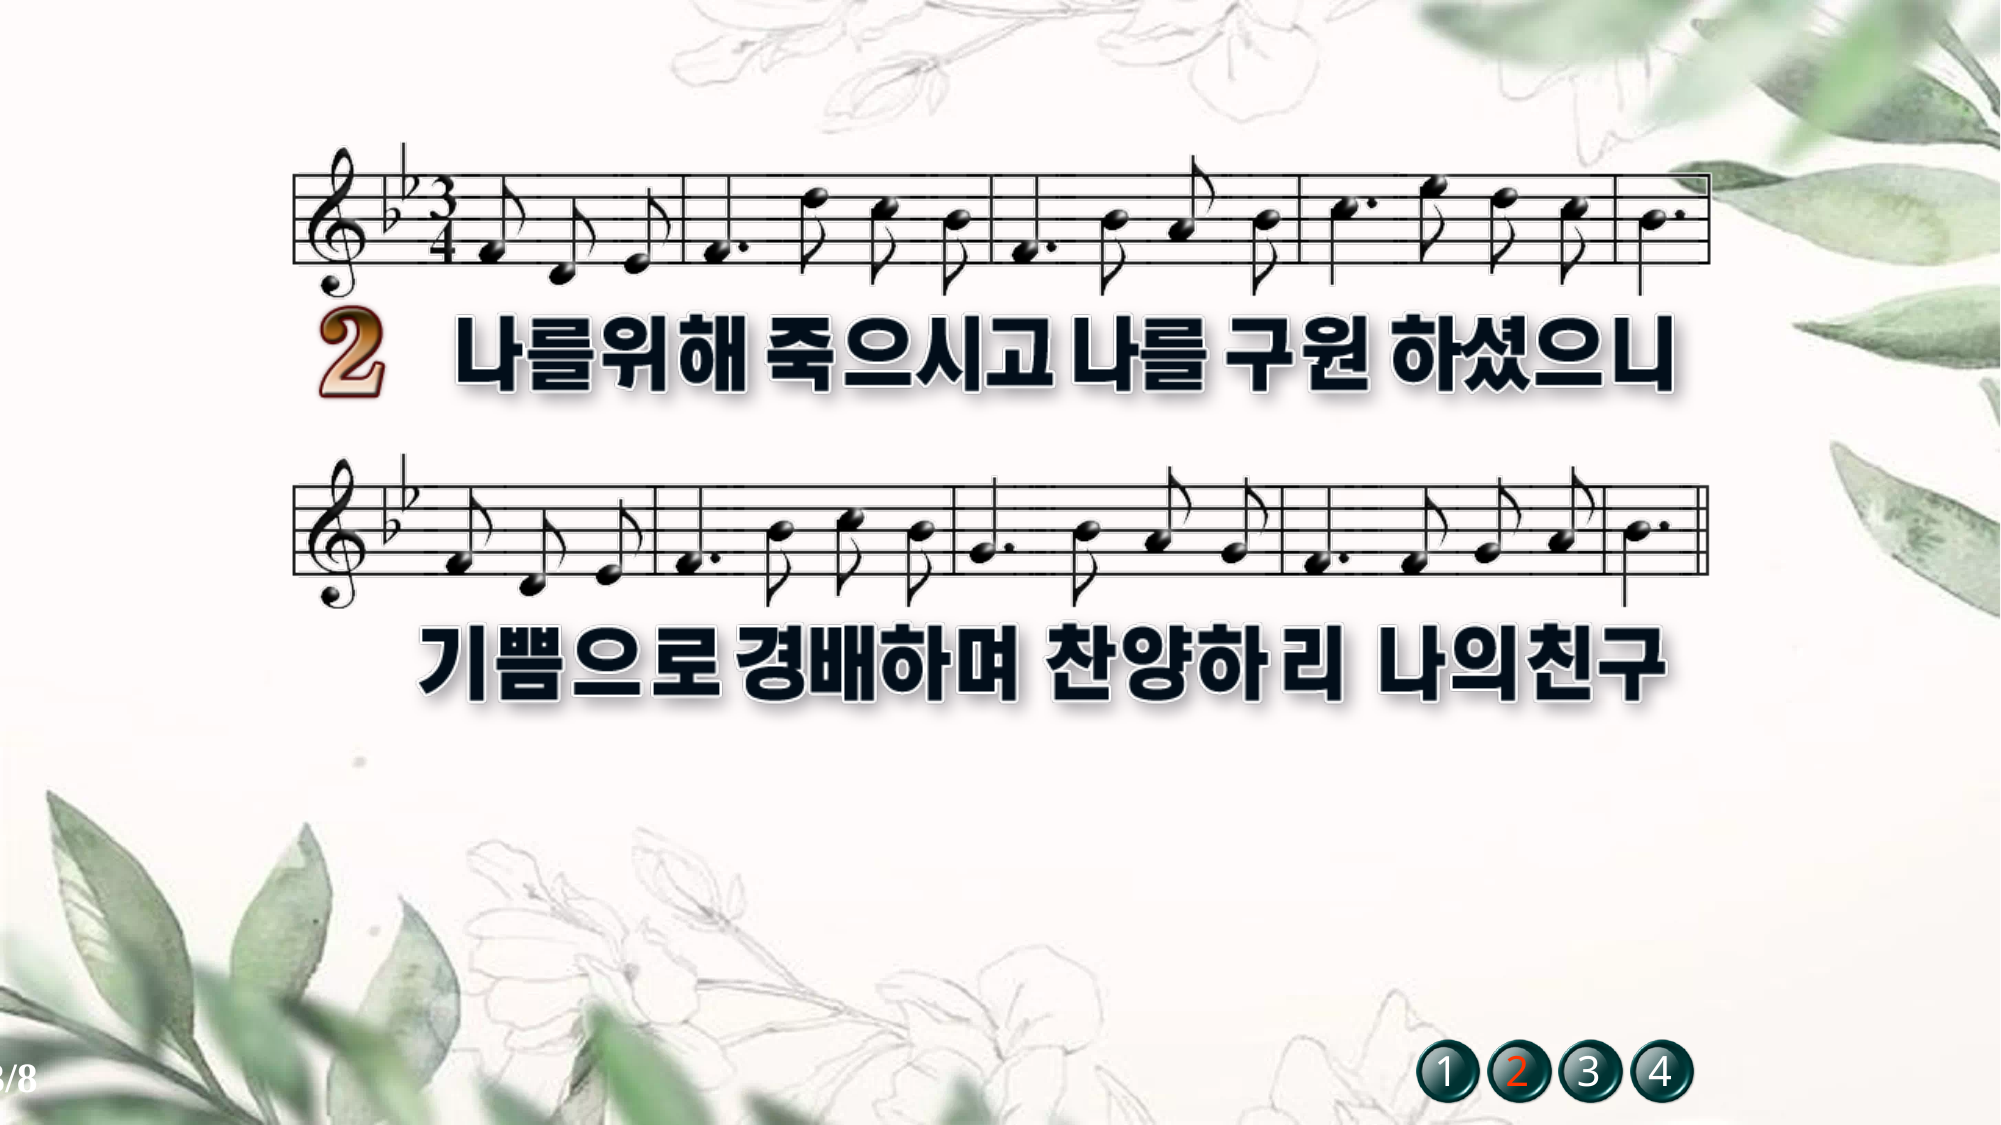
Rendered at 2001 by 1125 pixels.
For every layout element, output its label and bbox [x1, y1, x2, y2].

picture [0, 0, 2001, 1125]
text_box [1555, 1035, 1626, 1106]
text_box [1413, 1035, 1484, 1106]
text_box [1627, 1035, 1697, 1106]
text_box [1484, 1035, 1555, 1106]
